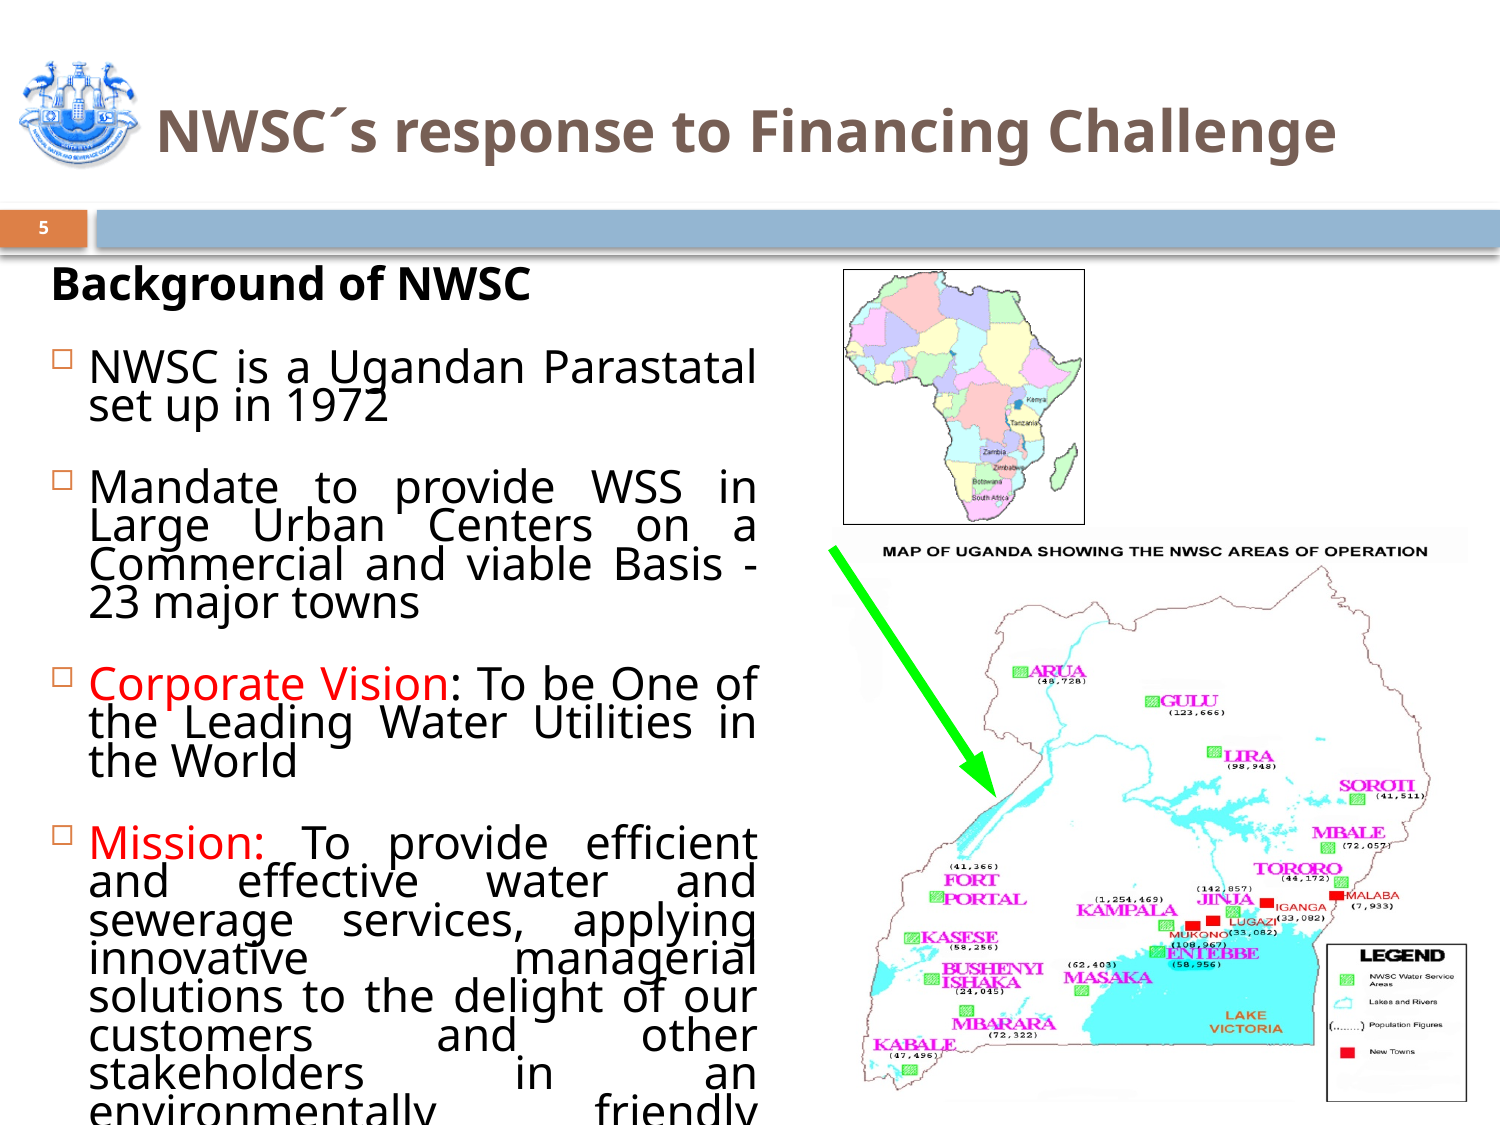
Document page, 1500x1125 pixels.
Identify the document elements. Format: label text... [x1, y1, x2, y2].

slide_number 5 [0, 208, 88, 249]
picture [831, 526, 1468, 1102]
picture [0, 58, 140, 171]
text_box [843, 269, 1086, 525]
title NWSC´s response to Financing Challenge [140, 58, 1466, 200]
text_box Background of NWSC NWSC is a Ugandan Parastatal set up in 1972 Mandate to provide WSS in Large Urban Centers on a Commercial and viable Basis -23 major towns Corporate Vision: To be One of the Leading Water Utilities in the World Mission: To provide efficient and effective water and sewerage services, applying innovative managerial solutions to the delight of our customers and other stakeholders in an environmentally friendly manner [35, 257, 774, 1043]
